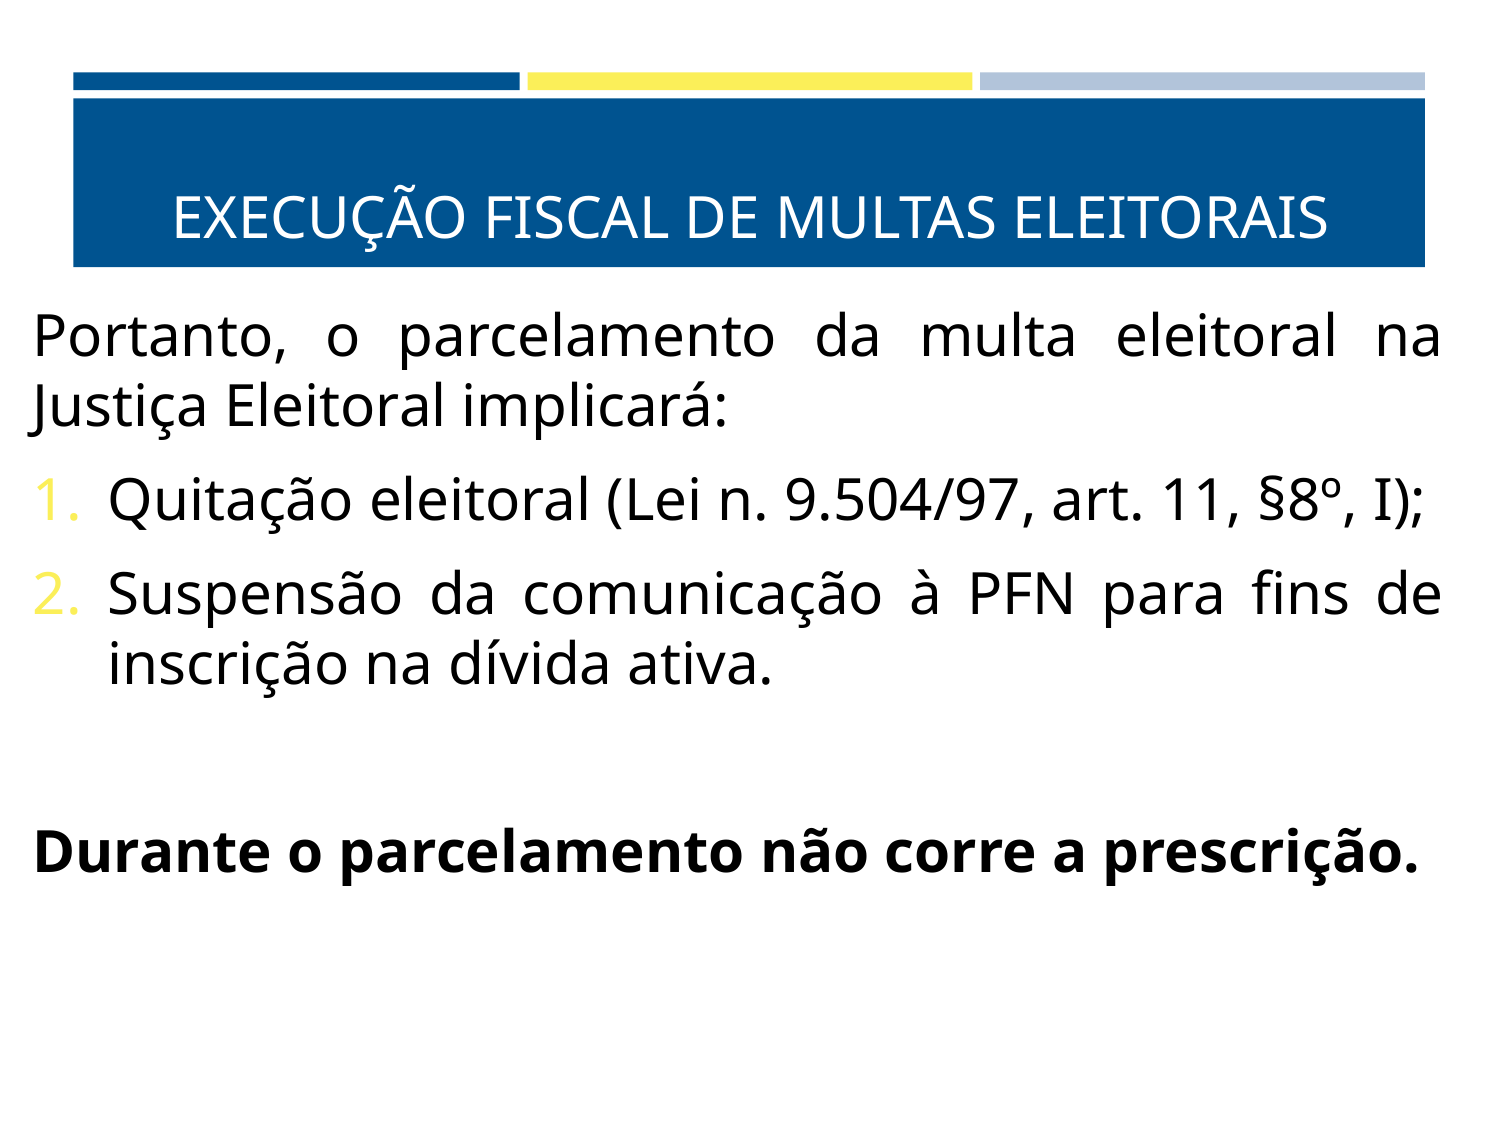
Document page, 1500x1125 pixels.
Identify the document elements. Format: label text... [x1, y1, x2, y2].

title EXECUÇÃO FISCAL DE MULTAS ELEITORAIS [95, 112, 1406, 259]
list Portanto, o parcelamento da multa eleitoral na Justiça Eleitoral implicará: Quitação eleitoral (Lei n. 9.504/97, art. 11, §8º, I); Suspensão da comunicação à PFN para fins de inscrição na dívida ativa. Durante o parcelamento não corre a prescrição. [17, 290, 1459, 1094]
